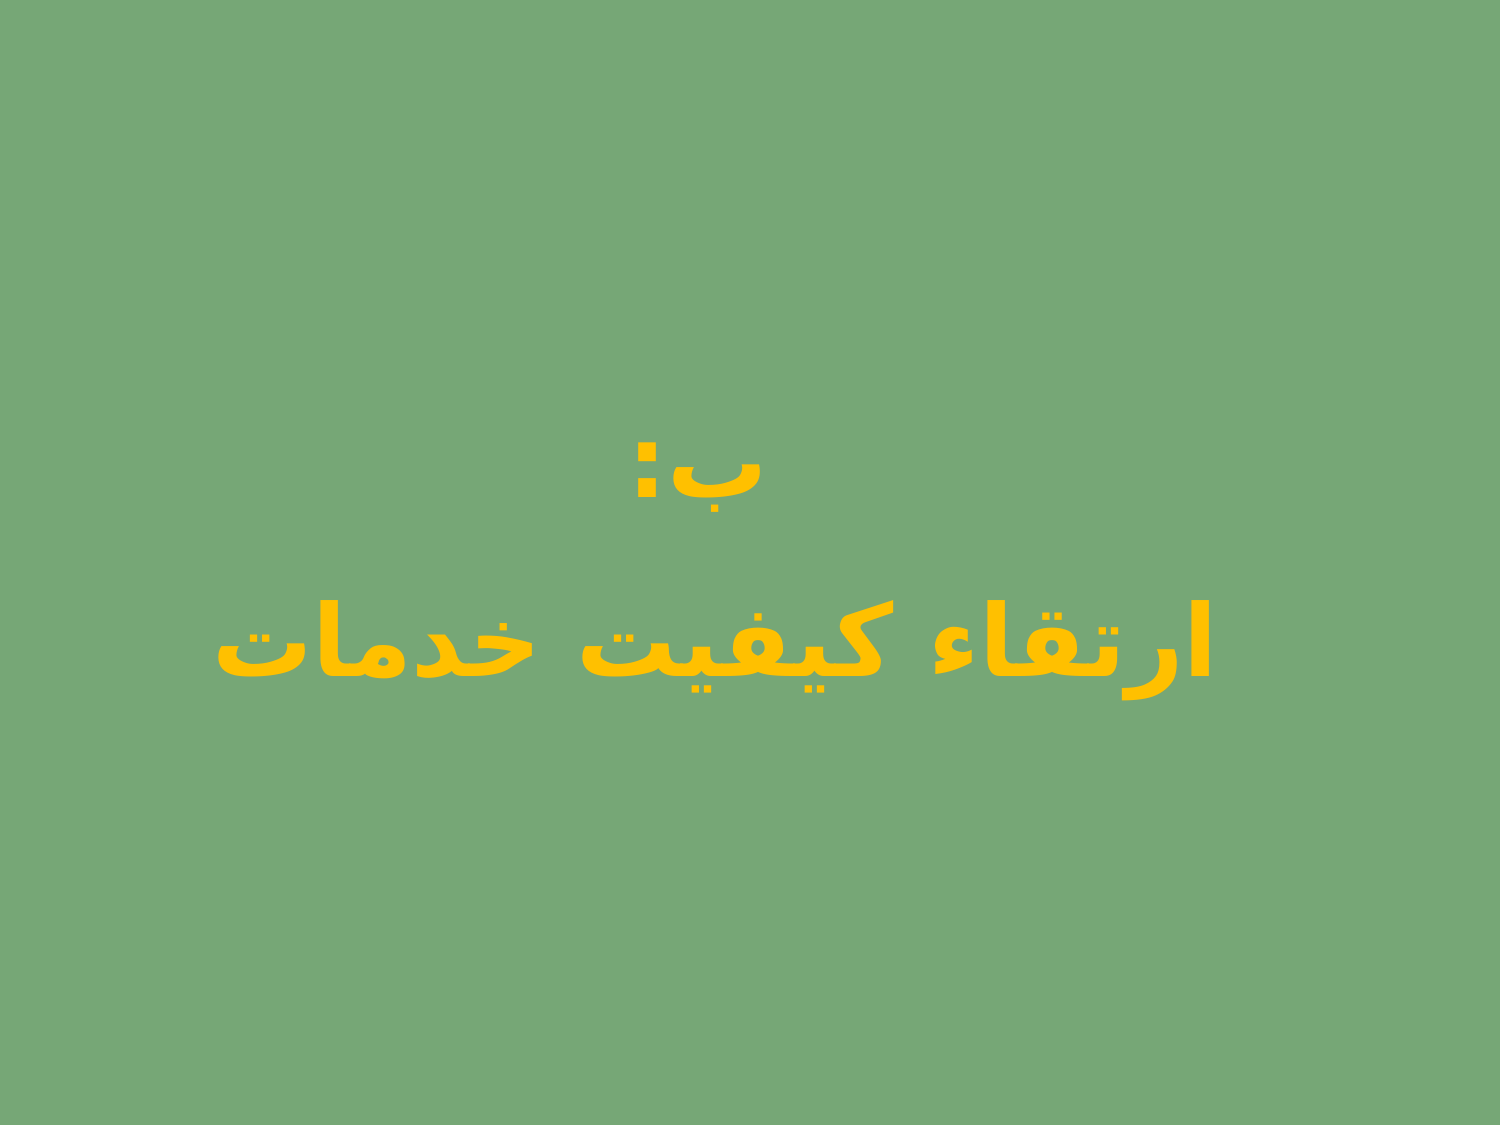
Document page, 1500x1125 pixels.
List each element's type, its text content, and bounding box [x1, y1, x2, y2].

title ب: ارتقاء کیفیت خدمات [0, 326, 1436, 705]
